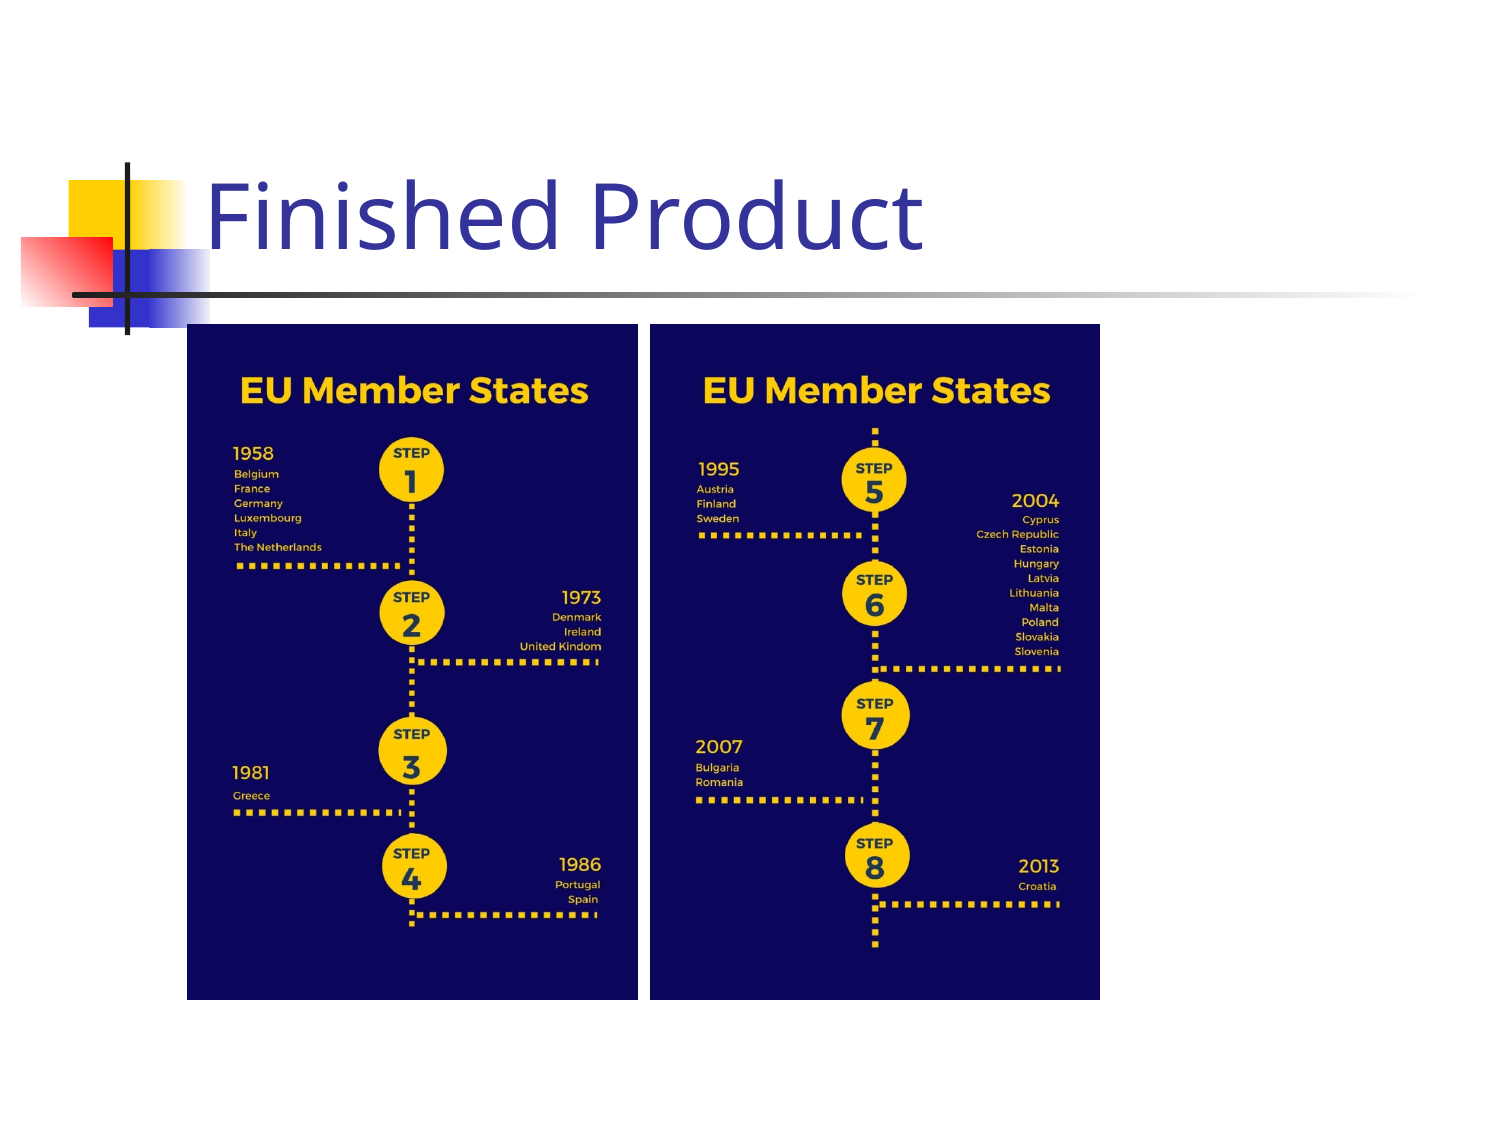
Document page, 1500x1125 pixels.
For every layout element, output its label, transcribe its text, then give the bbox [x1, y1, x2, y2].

picture [649, 324, 1101, 1001]
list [187, 324, 638, 1001]
title Finished Product [188, 34, 1468, 276]
